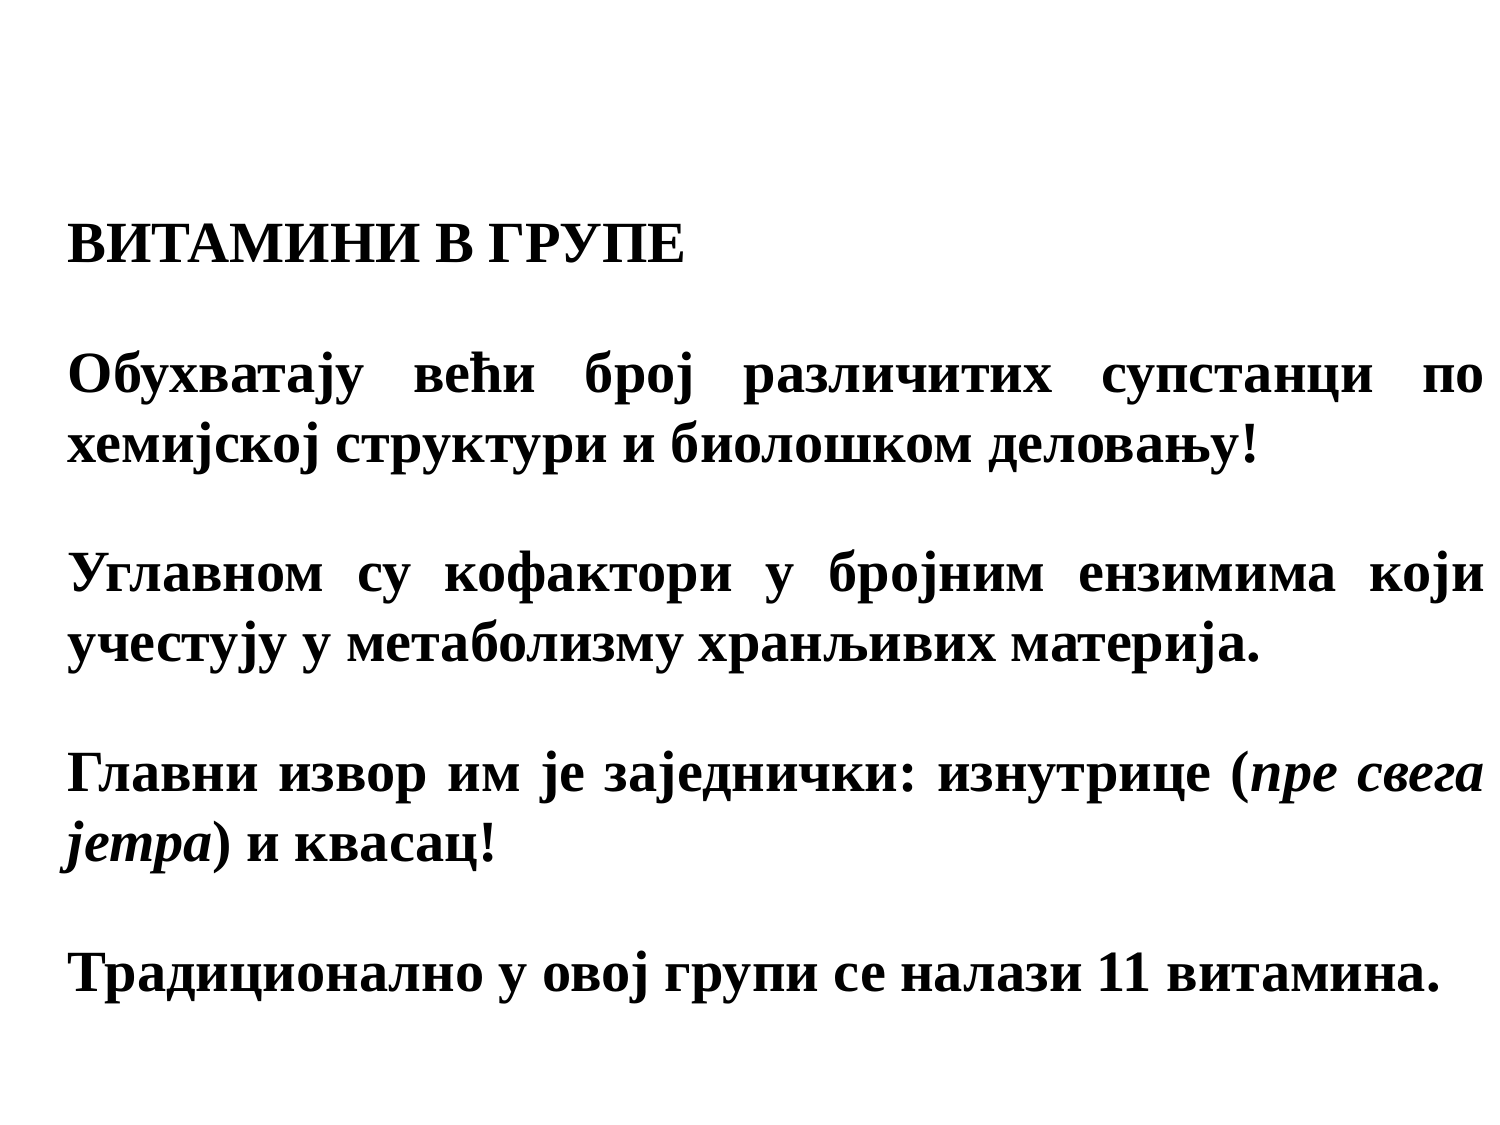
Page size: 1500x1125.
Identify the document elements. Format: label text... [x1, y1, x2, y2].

text_box ВИТАМИНИ B ГРУПЕ Обухватају већи број различитих супстанци по хемијској структури и биолошком деловању! Углавном су кофактори у бројним ензимима који учестују у метаболизму хранљивих материја. Главни извор им је заједнички: изнутрице (пре свега јетра) и квасац! Традиционално у овој групи се налази 11 витамина. [53, 196, 1500, 1011]
